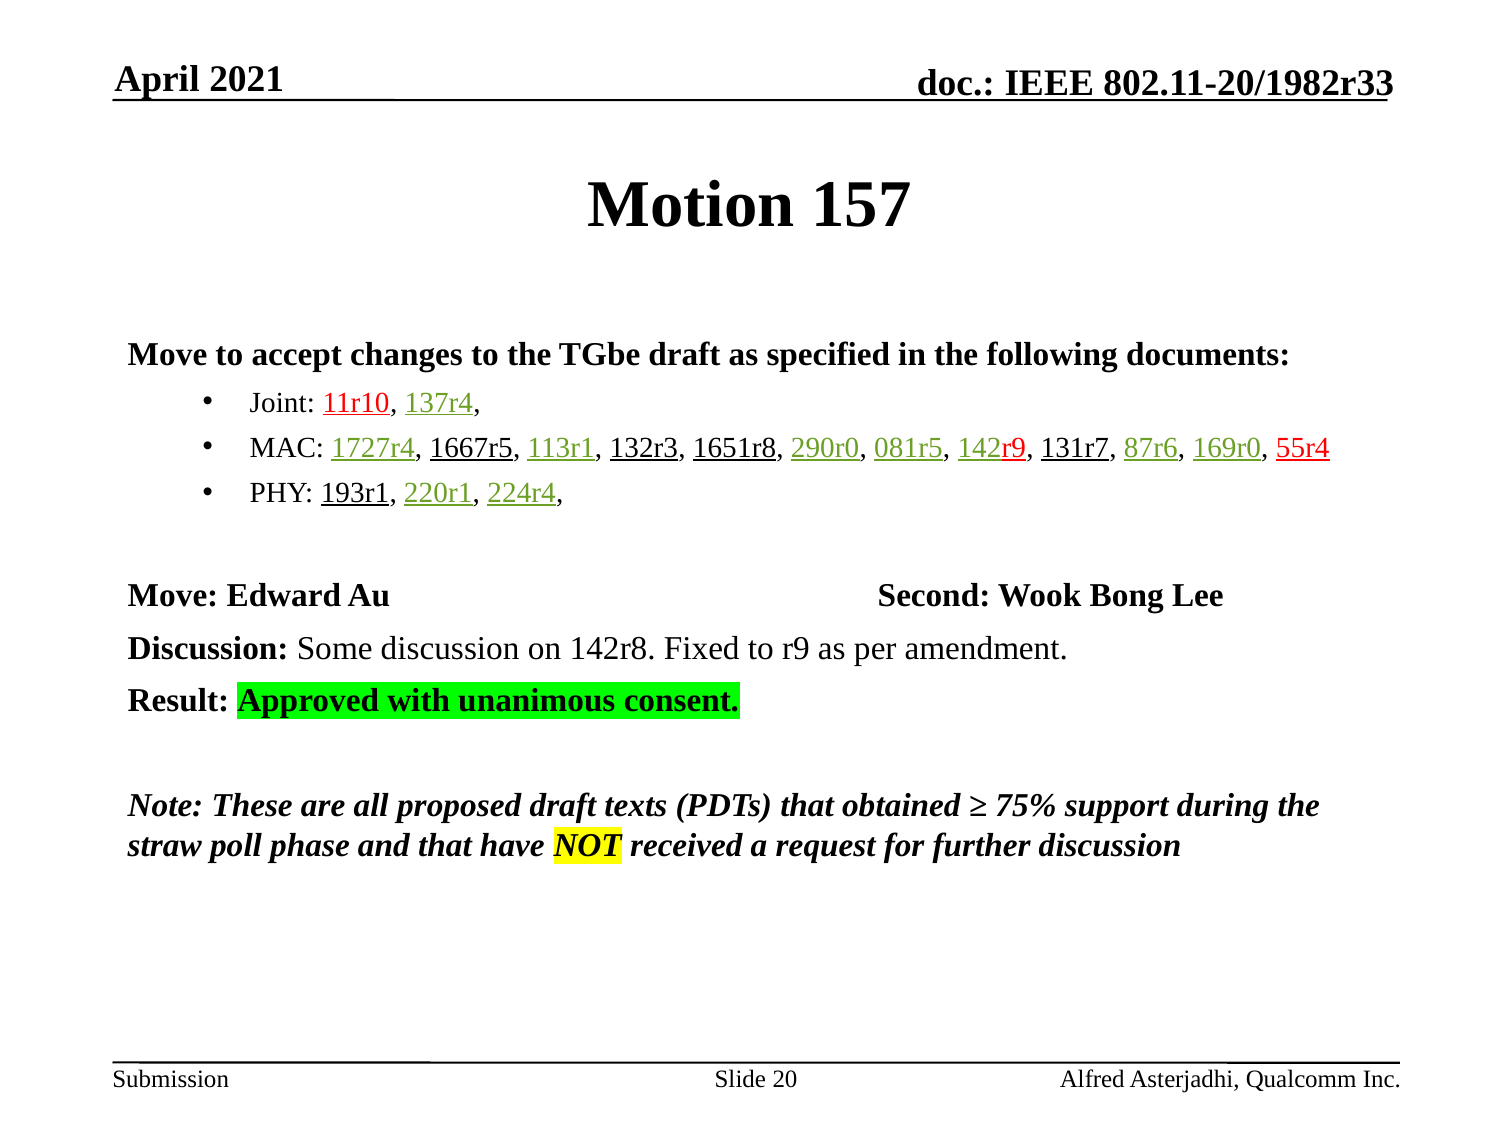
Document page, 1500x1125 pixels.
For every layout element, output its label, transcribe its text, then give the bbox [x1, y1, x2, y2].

list Move to accept changes to the TGbe draft as specified in the following documents: Joint: 11r10, 137r4, MAC: 1727r4, 1667r5, 113r1, 132r3, 1651r8, 290r0, 081r5, 142r9, 131r7, 87r6, 169r0, 55r4 PHY: 193r1, 220r1, 224r4, Move: Edward Au Second: Wook Bong Lee Discussion: Some discussion on 142r8. Fixed to r9 as per amendment. Result: Approved with unanimous consent. Note: These are all proposed draft texts (PDTs) that obtained ≥ 75% support during the straw poll phase and that have NOT received a request for further discussion [112, 324, 1388, 1000]
title Motion 157 [112, 112, 1388, 288]
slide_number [114, 54, 423, 100]
footer Alfred Asterjadhi, Qualcomm Inc. [878, 1061, 1402, 1093]
slide_number Slide 20 [712, 1061, 800, 1123]
